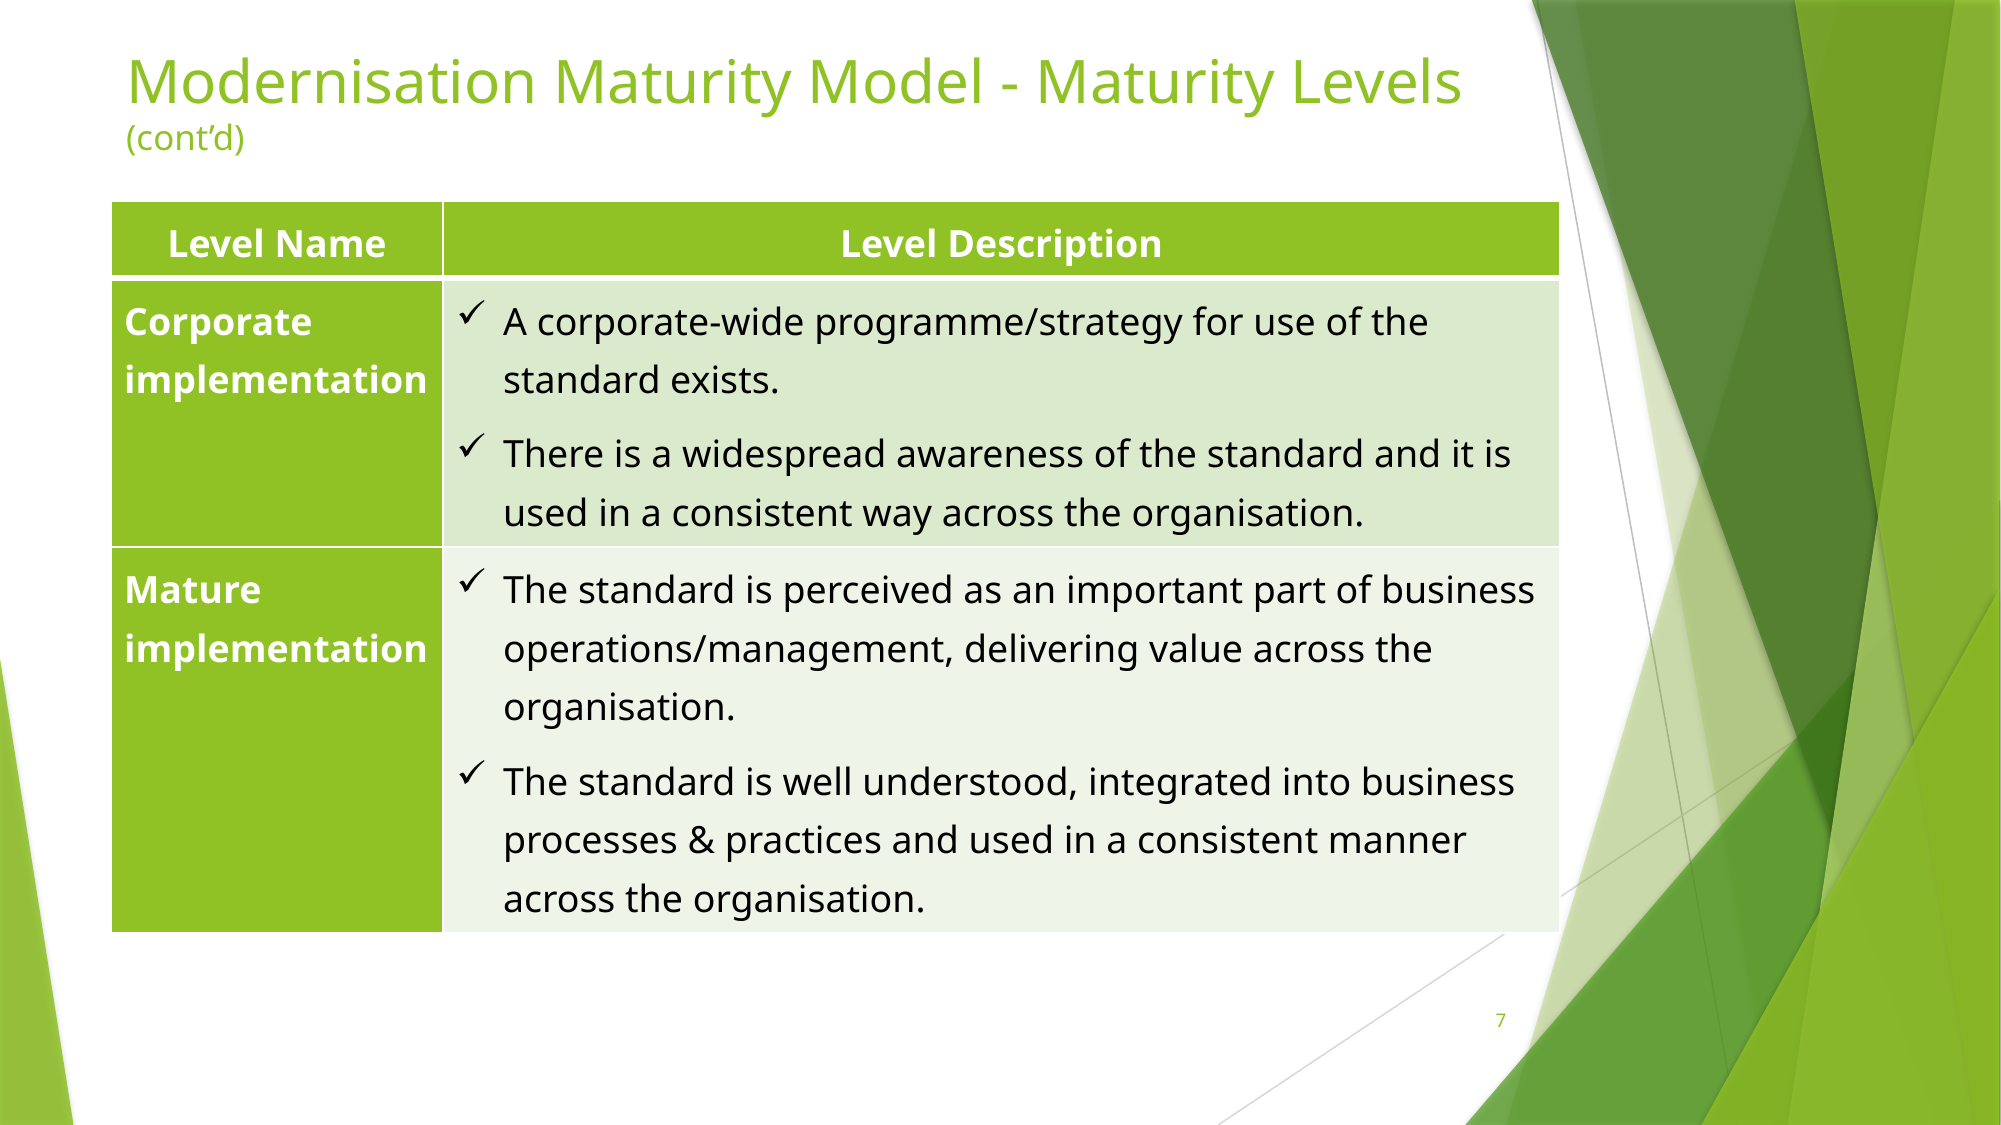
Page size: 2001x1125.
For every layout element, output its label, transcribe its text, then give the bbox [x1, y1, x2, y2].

table_cell The standard is perceived as an important part of business operations/management, delivering value across the organisation. The standard is well understood, integrated into business processes & practices and used in a consistent manner across the organisation. [444, 548, 1559, 932]
table_cell A corporate-wide programme/strategy for use of the standard exists. There is a widespread awareness of the standard and it is used in a consistent way across the organisation. [444, 281, 1559, 546]
table_header Level Name [112, 202, 442, 275]
title Modernisation Maturity Model - Maturity Levels (cont’d) [111, 35, 1522, 200]
slide_number 7 [1409, 991, 1522, 1051]
table_cell Corporate implementation [112, 281, 442, 546]
table_cell Mature implementation [112, 548, 442, 932]
table_header Level Description [444, 202, 1559, 275]
